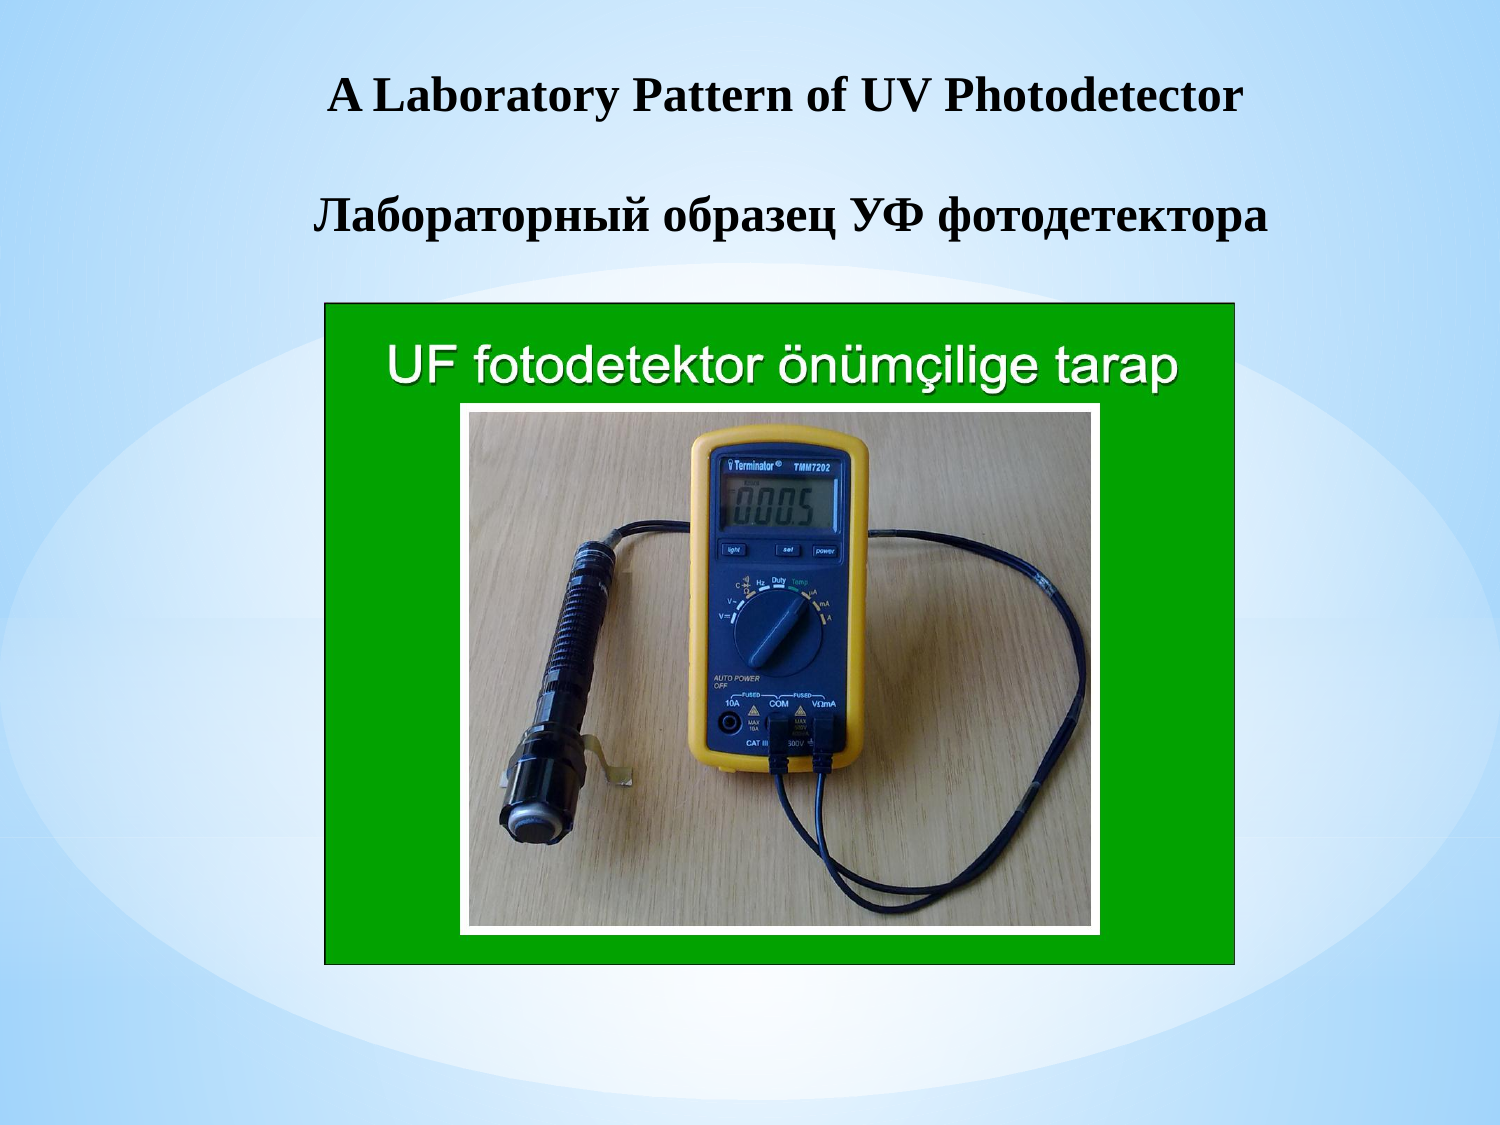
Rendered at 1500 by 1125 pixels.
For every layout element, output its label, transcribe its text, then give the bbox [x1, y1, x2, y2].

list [324, 302, 1235, 965]
text_box A Laboratory Pattern of UV Photodetector Лабораторный образец УФ фотодетектора [194, 54, 1388, 250]
